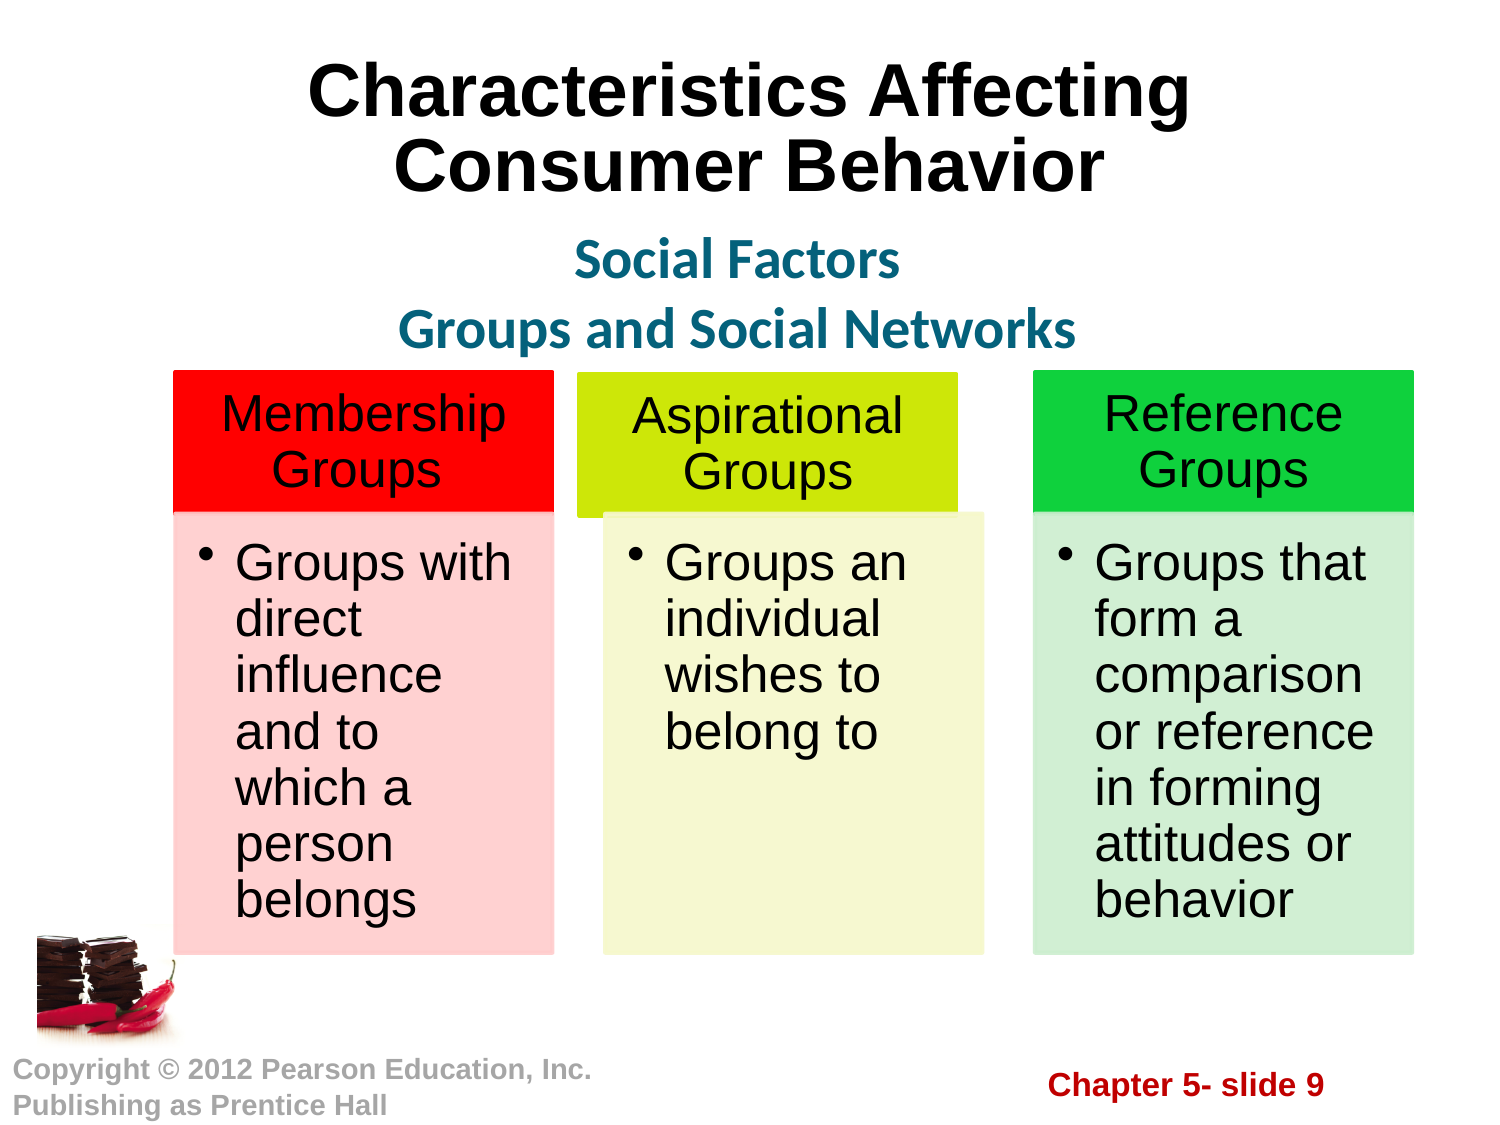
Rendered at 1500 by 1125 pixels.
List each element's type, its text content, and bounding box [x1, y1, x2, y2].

title Characteristics Affecting Consumer Behavior [112, 37, 1388, 226]
list Social Factors Groups and Social Networks [149, 212, 1326, 276]
picture [37, 924, 188, 1050]
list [174, 349, 1413, 976]
